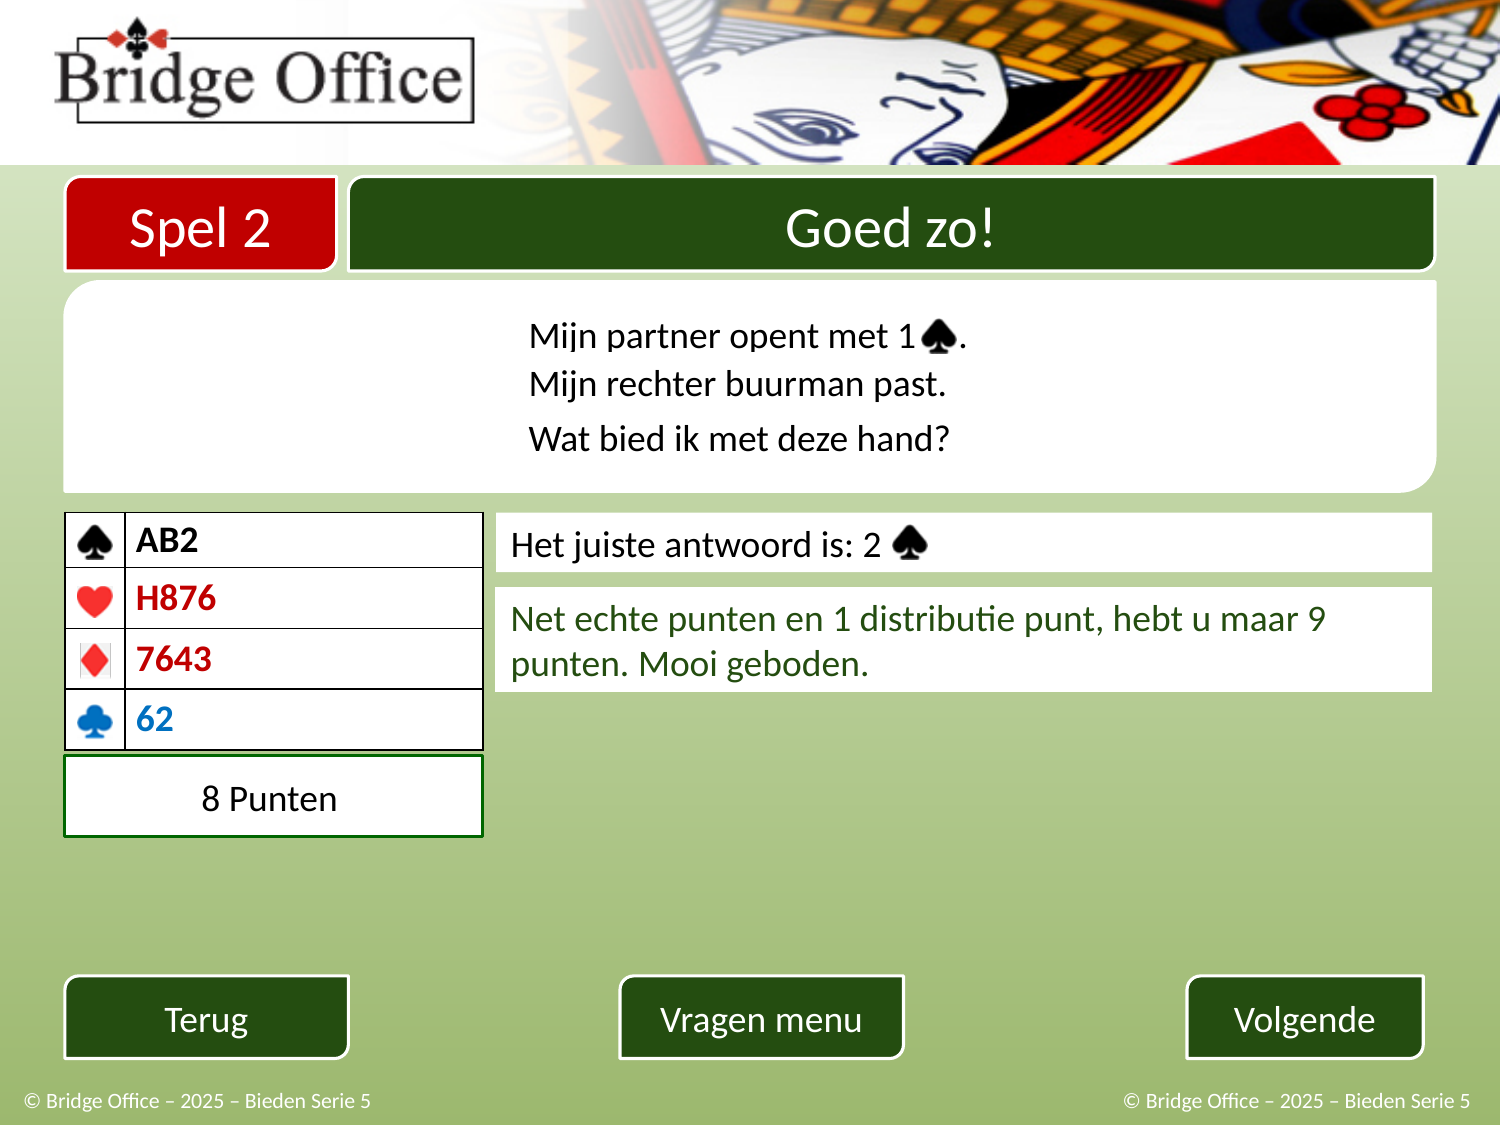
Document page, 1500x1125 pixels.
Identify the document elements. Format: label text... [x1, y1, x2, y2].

table_header AB2 [126, 513, 482, 567]
text_box Mijn partner opent met 1 . [513, 303, 1022, 364]
table_cell [66, 568, 124, 628]
table_cell [66, 629, 124, 688]
text_box Goed zo! [346, 179, 1437, 273]
text_box Mijn rechter buurman past. [513, 352, 987, 406]
picture [77, 643, 114, 679]
text_box Wat bied ik met deze hand? [513, 406, 987, 467]
text_box Net echte punten en 1 distributie punt, hebt u maar 9 punten. Mooi geboden. [495, 587, 1432, 692]
picture [0, 0, 1500, 166]
picture [920, 318, 957, 354]
text_box © Bridge Office – 2025 – Bieden Serie 5 [8, 1079, 393, 1121]
text_box Spel 2 [63, 179, 339, 273]
text_box [63, 280, 1437, 493]
table_cell [66, 690, 124, 749]
text_box Het juiste antwoord is: 2 [496, 512, 1433, 573]
table_cell 7643 [126, 629, 482, 688]
picture [77, 703, 114, 740]
text_box 8 Punten [63, 754, 484, 838]
text_box Terug [63, 974, 350, 1061]
picture [77, 585, 114, 618]
picture [77, 524, 114, 561]
table_cell H876 [126, 568, 482, 628]
picture [892, 524, 928, 561]
text_box © Bridge Office – 2025 – Bieden Serie 5 [1107, 1079, 1500, 1121]
text_box Volgende [1185, 974, 1425, 1061]
text_box Vragen menu [618, 974, 906, 1061]
table_cell 62 [126, 690, 482, 749]
table_header [66, 513, 124, 567]
